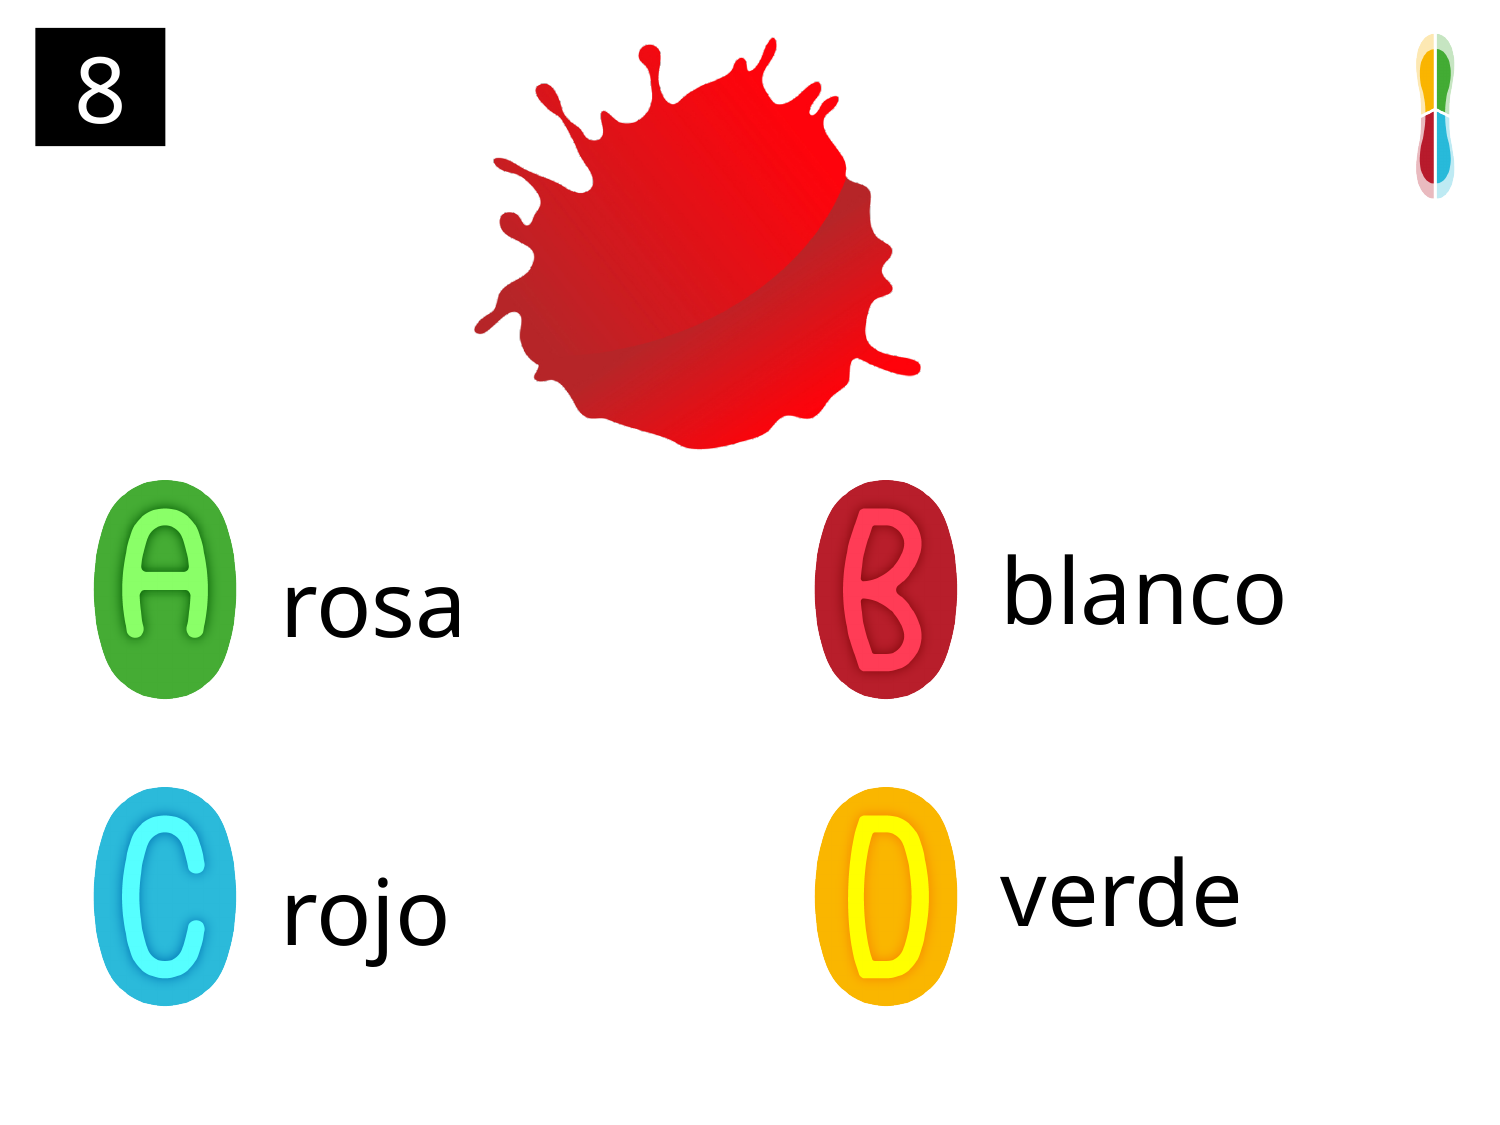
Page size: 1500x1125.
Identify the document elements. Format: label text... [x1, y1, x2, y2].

text_box verde [991, 827, 1477, 952]
title 8 [35, 27, 166, 147]
text_box blanco [991, 526, 1477, 651]
picture [1375, 27, 1495, 206]
picture [785, 745, 987, 1048]
picture [466, 27, 987, 740]
text_box rosa [270, 538, 756, 664]
picture [64, 438, 266, 740]
text_box rojo [270, 846, 756, 971]
picture [64, 745, 266, 1048]
